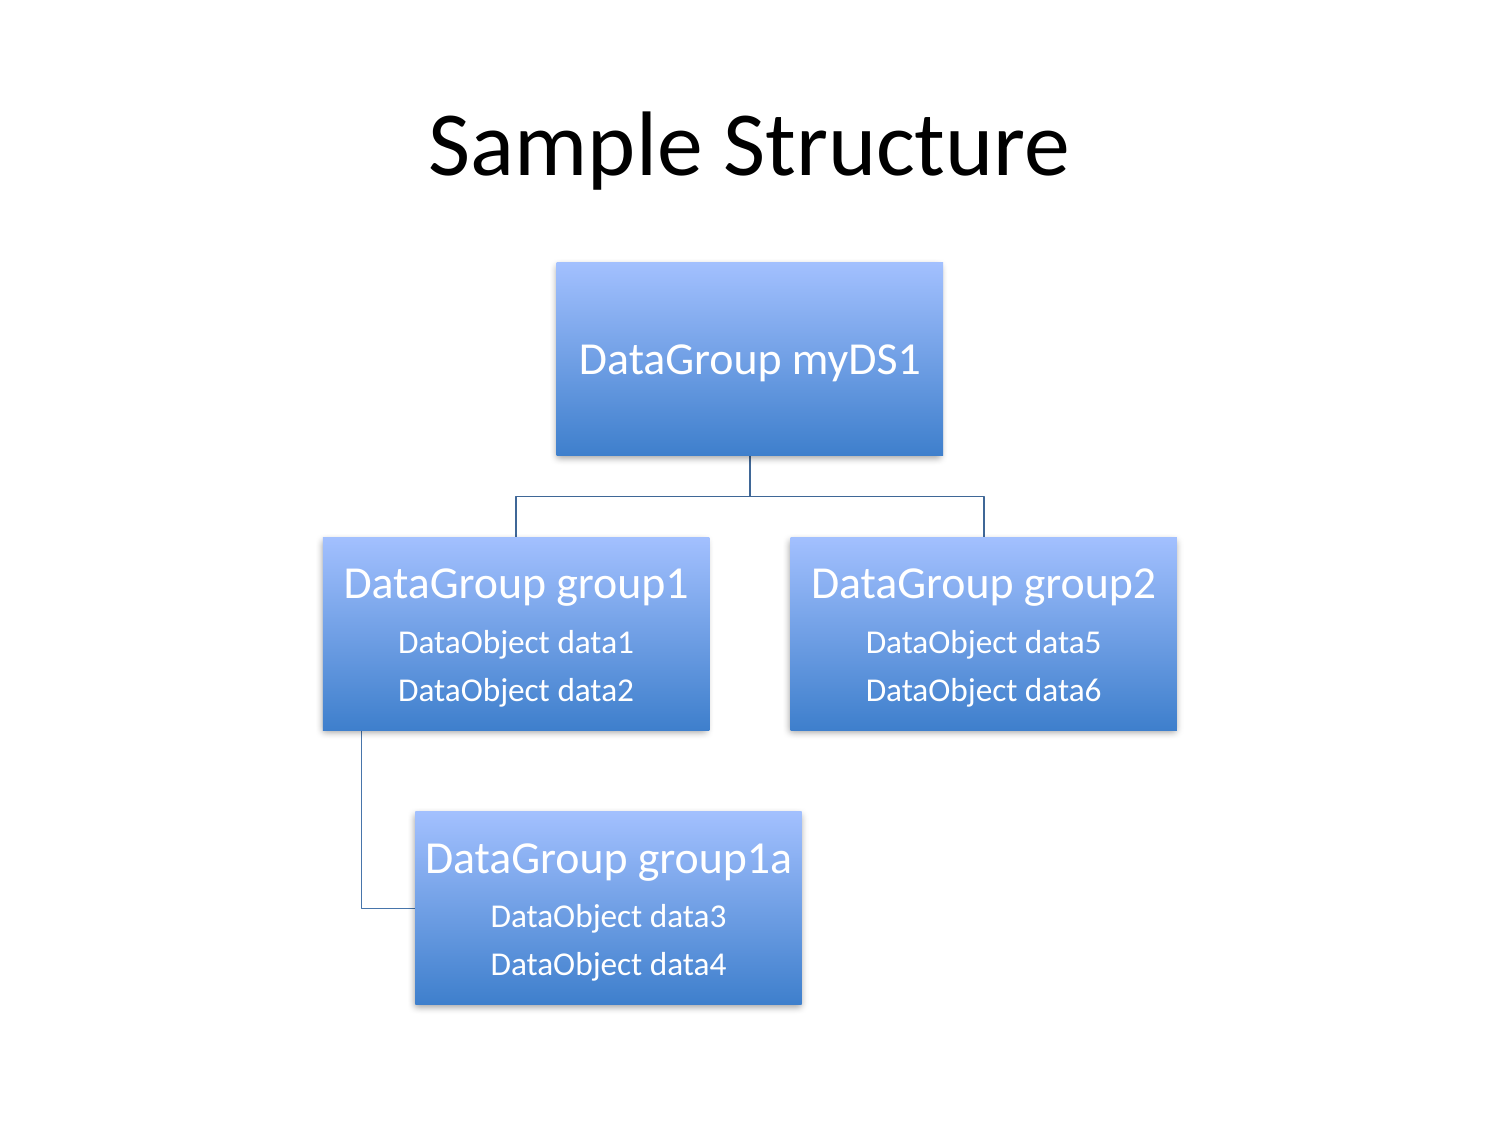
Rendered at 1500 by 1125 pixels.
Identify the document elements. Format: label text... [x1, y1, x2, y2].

title Sample Structure [75, 45, 1425, 233]
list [74, 262, 1426, 1006]
